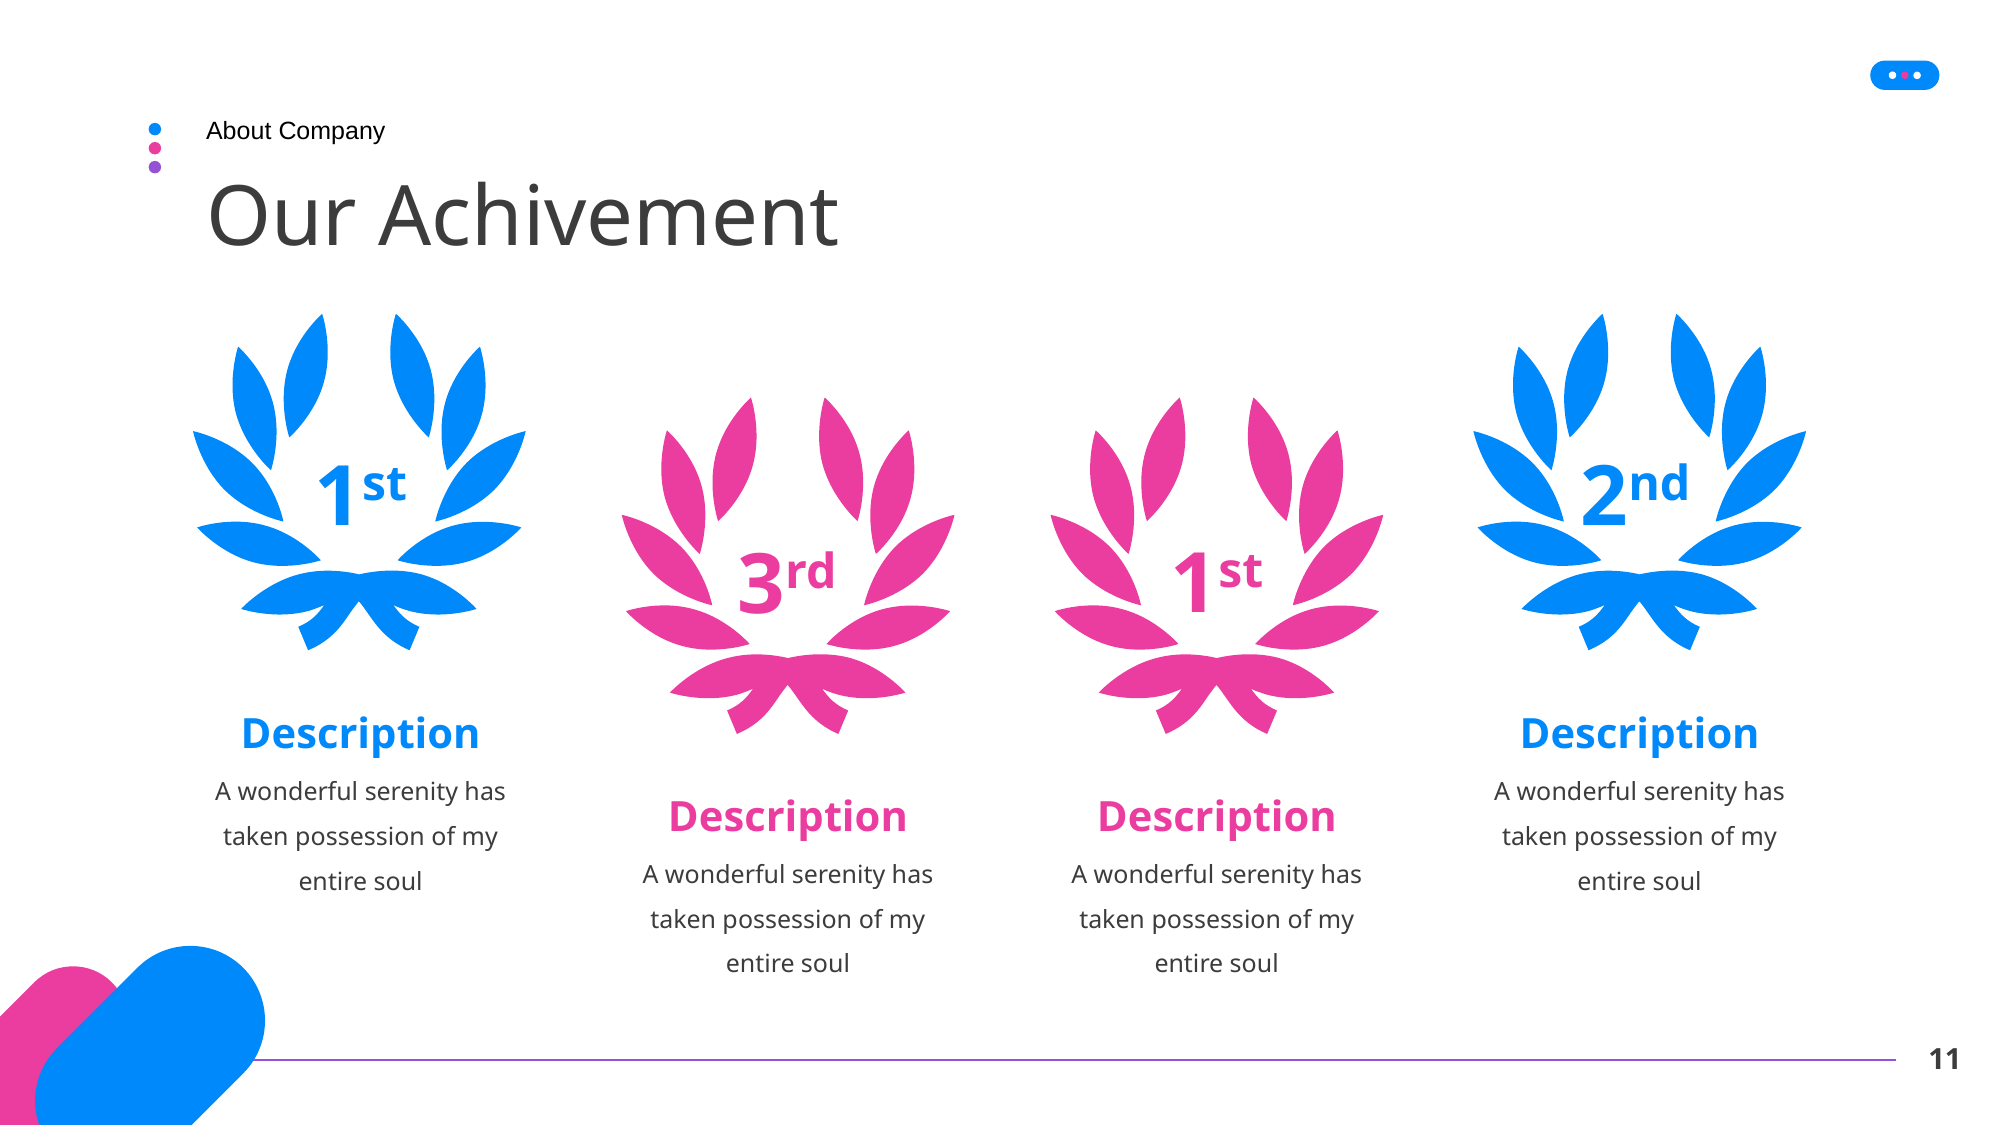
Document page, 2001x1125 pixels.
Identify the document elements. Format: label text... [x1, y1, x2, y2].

text_box Description [1480, 699, 1800, 752]
text_box A wonderful serenity has taken possession of my entire soul [1463, 752, 1816, 903]
text_box A wonderful serenity has taken possession of my entire soul [1040, 835, 1393, 986]
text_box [193, 313, 526, 648]
text_box A wonderful serenity has taken possession of my entire soul [184, 752, 537, 903]
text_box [1051, 397, 1384, 732]
subtitle About Company [191, 107, 1107, 153]
text_box Description [628, 782, 948, 835]
text_box Description [1057, 782, 1377, 835]
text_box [1474, 313, 1806, 648]
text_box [622, 397, 955, 732]
text_box Description [201, 699, 521, 752]
text_box A wonderful serenity has taken possession of my entire soul [612, 835, 965, 986]
slide_number 11 [1883, 1034, 1977, 1086]
title Our Achivement [191, 154, 1435, 270]
